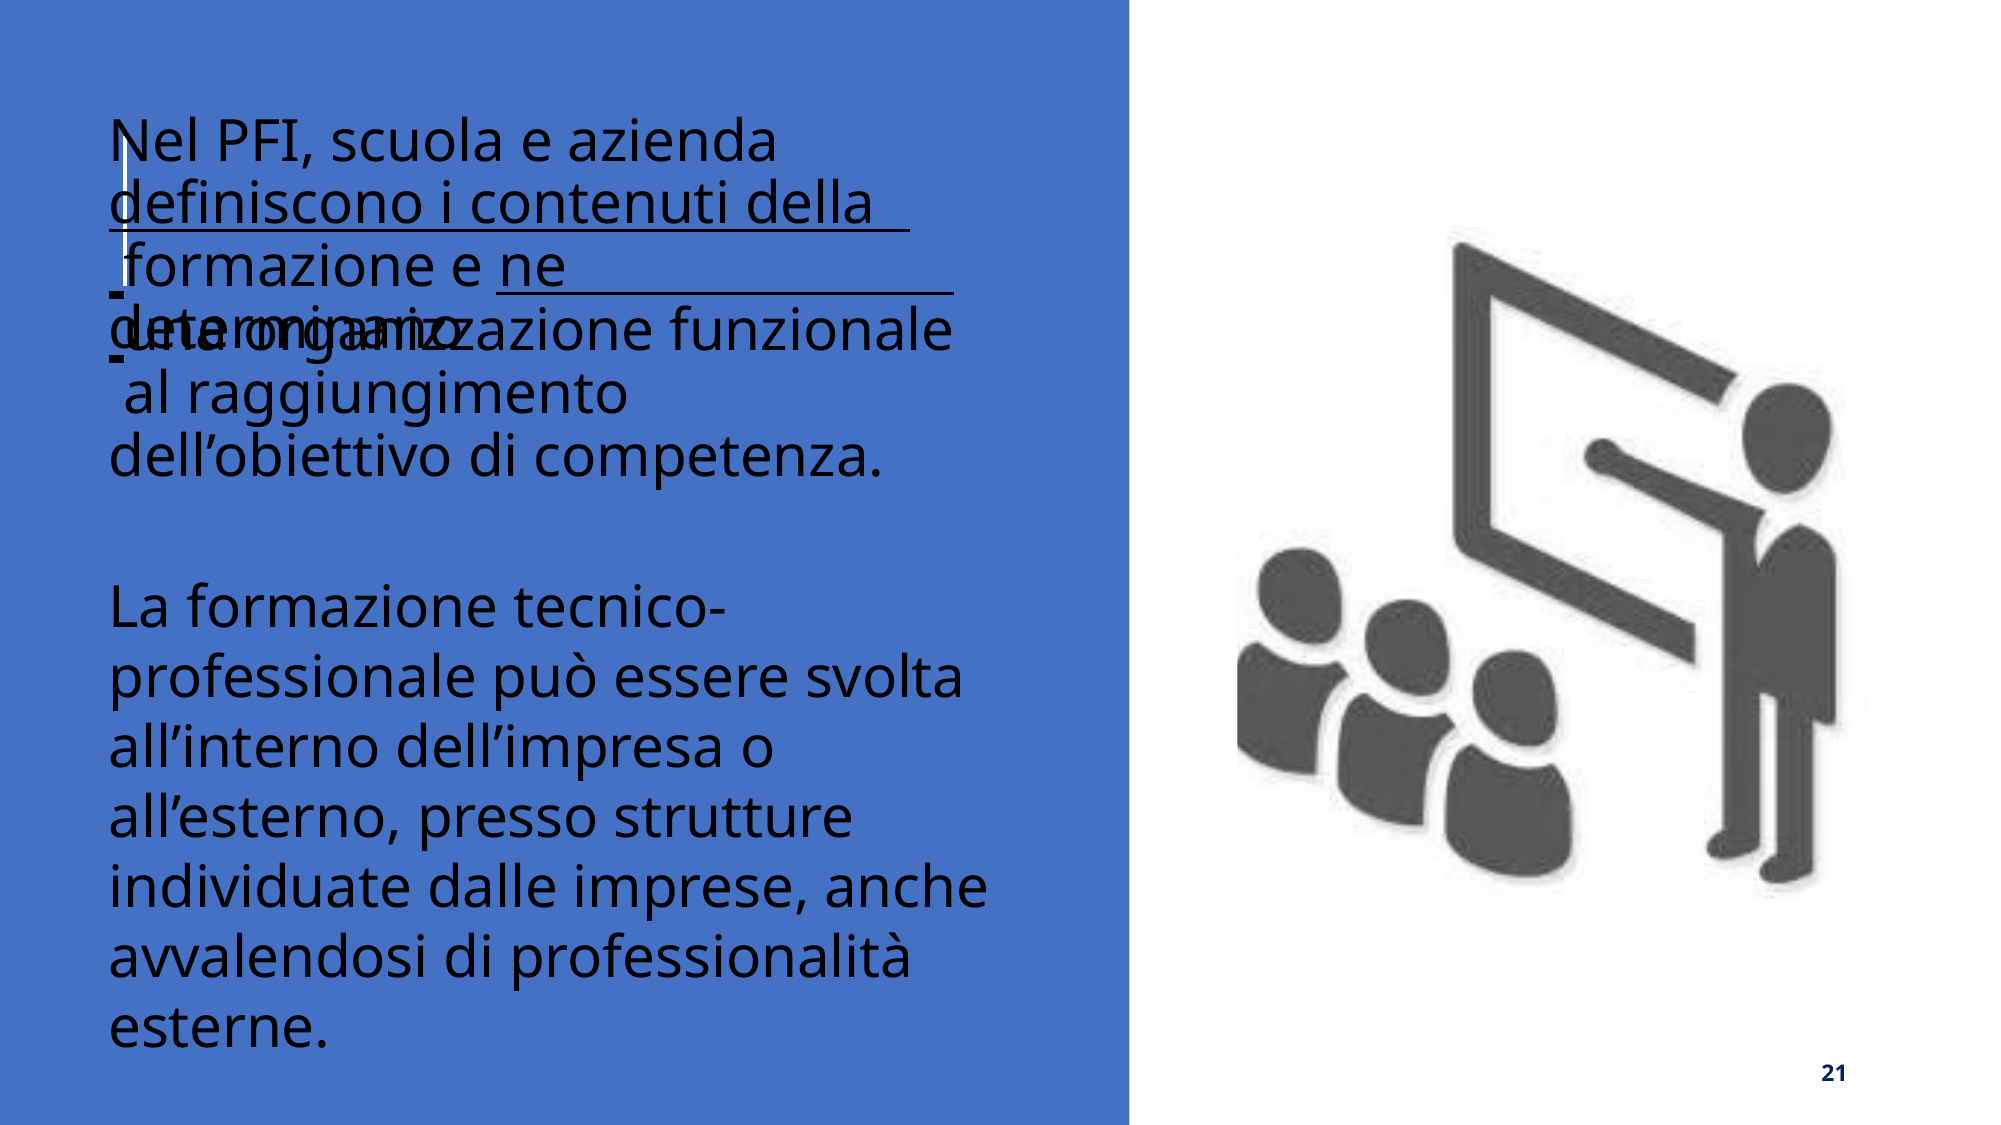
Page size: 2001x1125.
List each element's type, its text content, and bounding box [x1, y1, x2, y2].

list una organizzazione funzionale al raggiungimento dell’obiettivo di competenza. La formazione tecnico- professionale può essere svolta all’interno dell’impresa o all’esterno, presso strutture individuate dalle imprese, anche avvalendosi di professionalità esterne. [106, 288, 1041, 1059]
title Nel PFI, scuola e azienda definiscono i contenuti della formazione e ne determinano [106, 99, 957, 288]
text_box [1237, 226, 1869, 899]
text_box [0, 0, 1130, 1125]
text_box 21 [1819, 1056, 1850, 1086]
